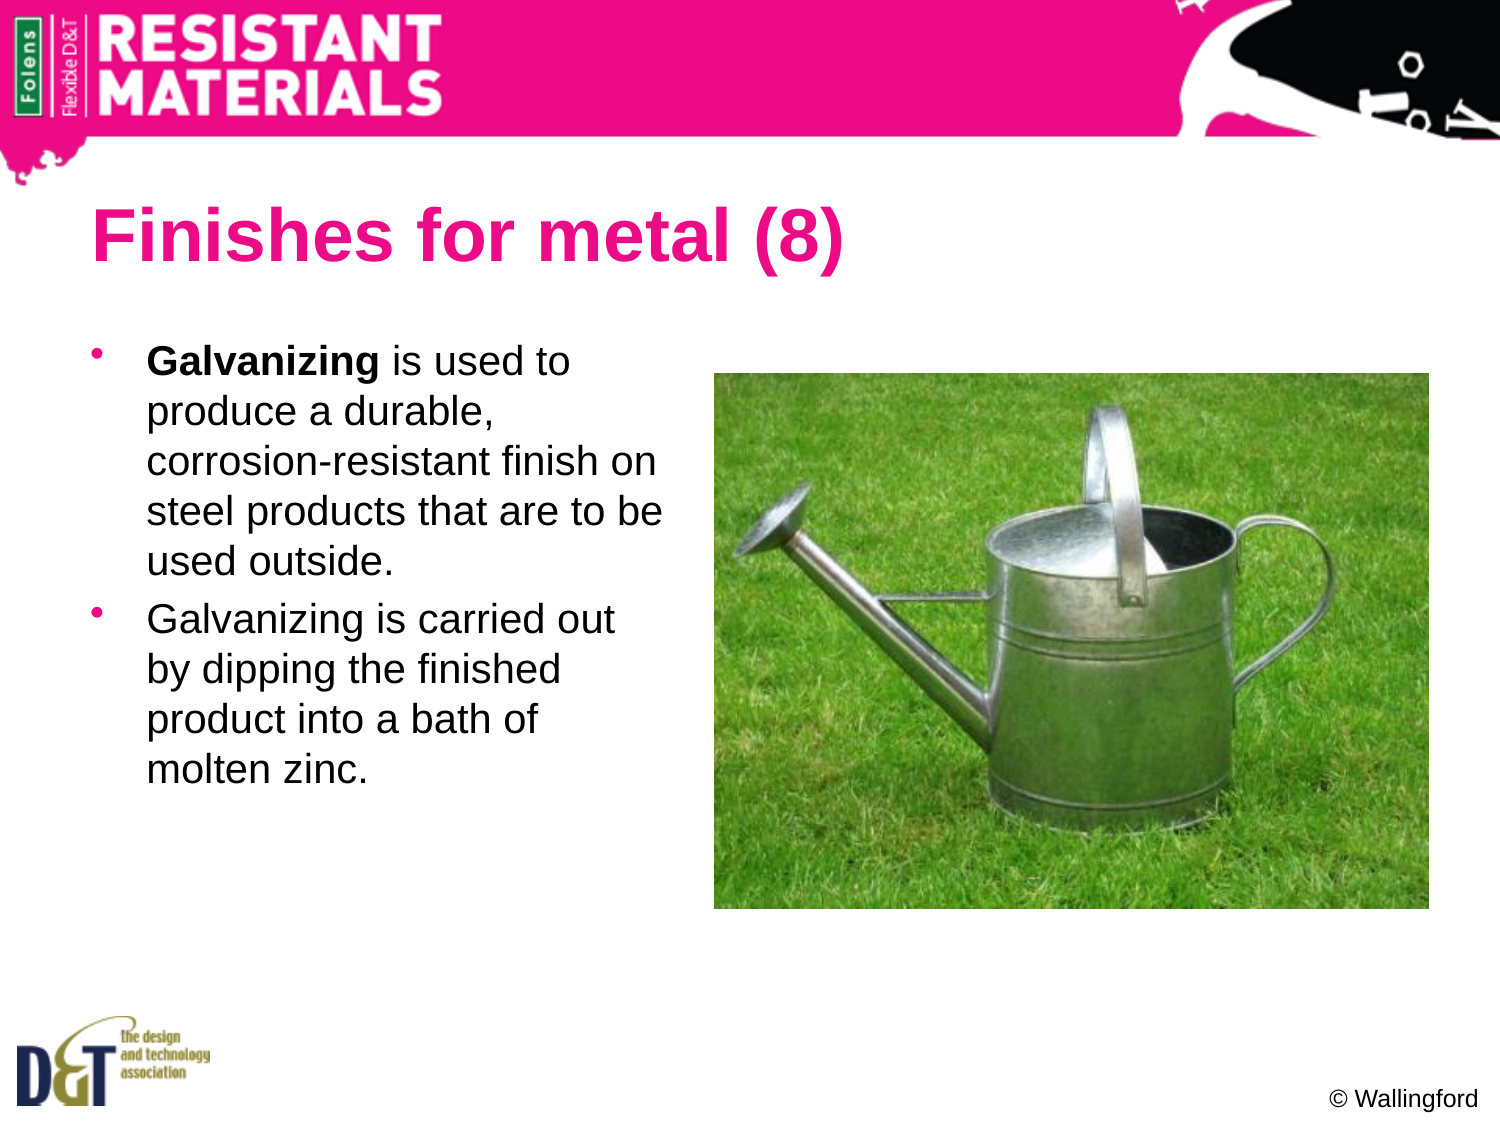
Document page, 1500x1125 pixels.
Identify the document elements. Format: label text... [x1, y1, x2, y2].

title Finishes for metal (8) [76, 160, 1427, 301]
picture [0, 0, 1500, 1125]
text_box © Wallingford [1257, 1074, 1495, 1125]
list Galvanizing is used to produce a durable, corrosion-resistant finish on steel products that are to be used outside. Galvanizing is carried out by dipping the finished product into a bath of molten zinc. [75, 326, 680, 1005]
